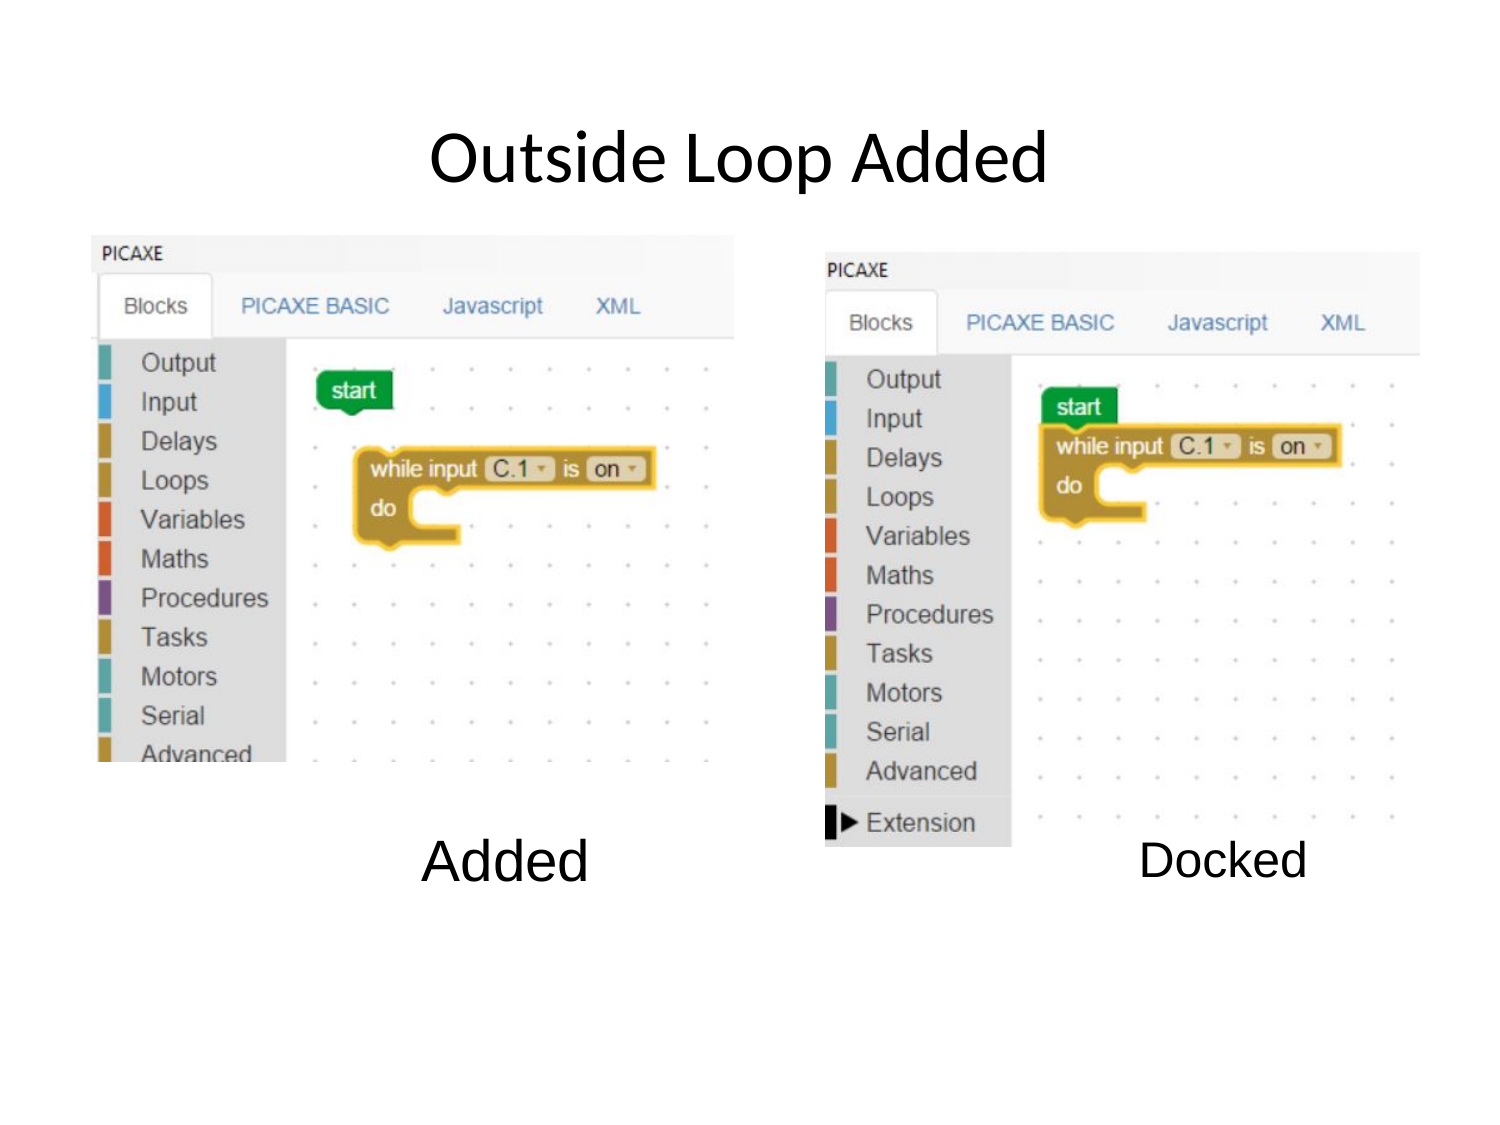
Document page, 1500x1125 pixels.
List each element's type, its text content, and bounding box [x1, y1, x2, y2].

picture [90, 224, 734, 762]
picture [824, 237, 1421, 847]
text_box Outside Loop Added [415, 99, 1066, 205]
text_box Docked [1123, 855, 1323, 895]
text_box Added [407, 815, 606, 901]
